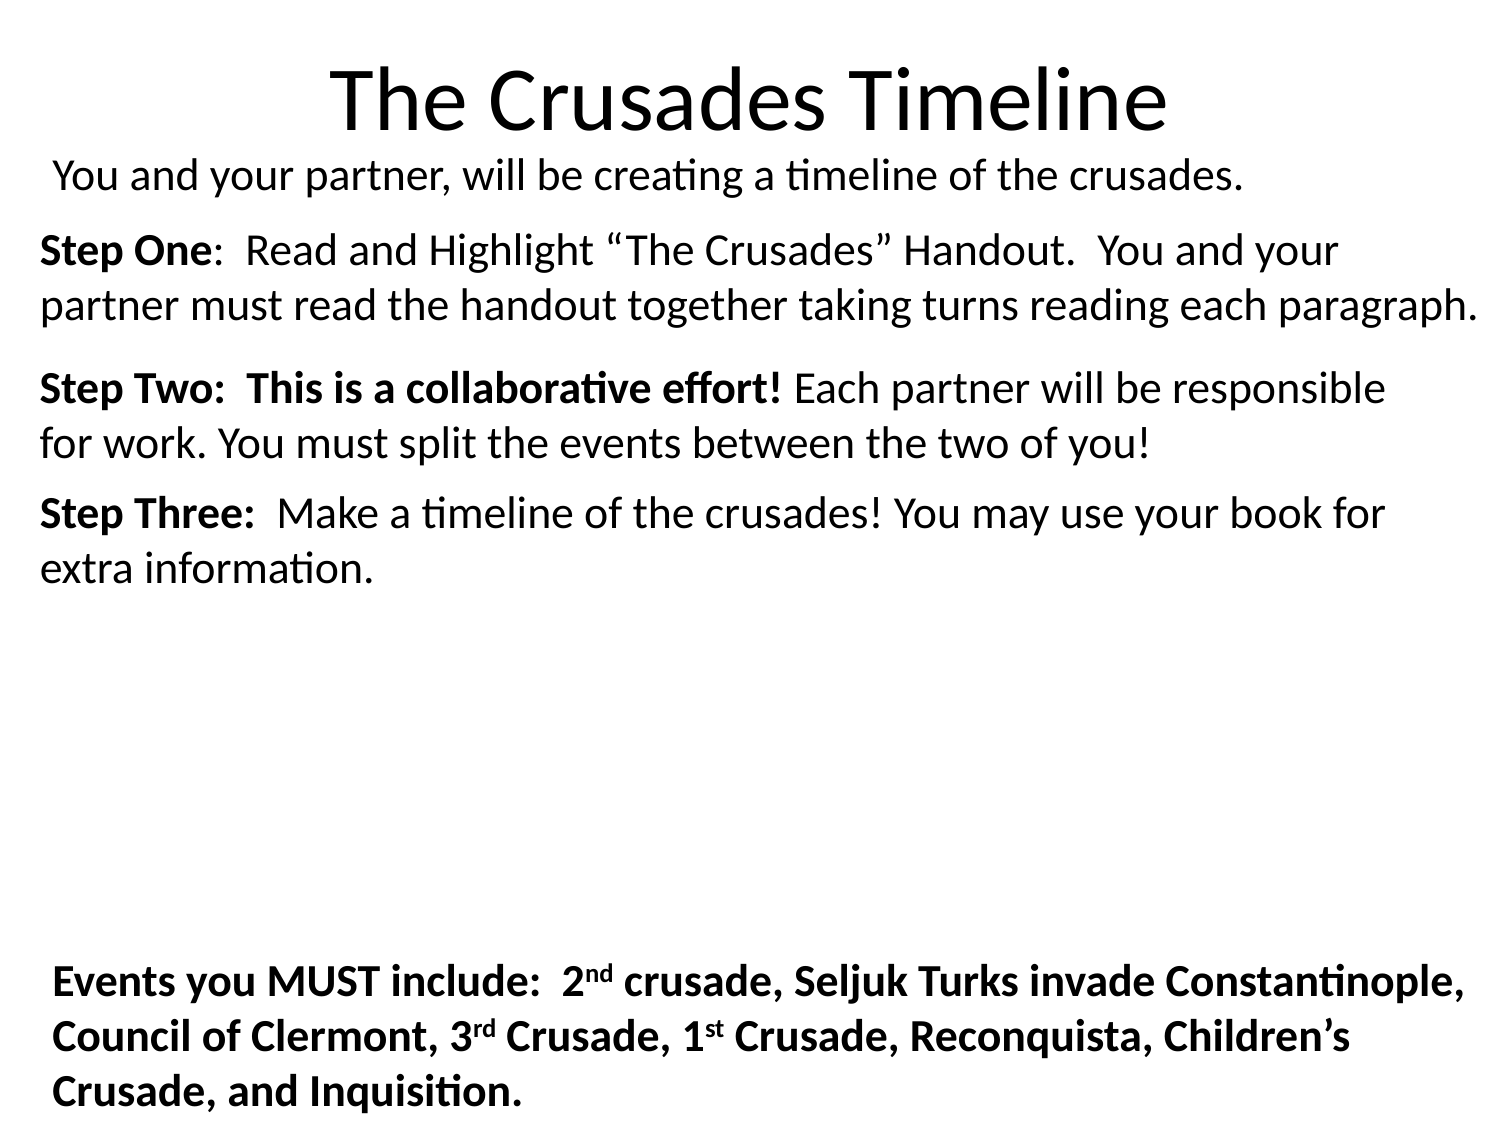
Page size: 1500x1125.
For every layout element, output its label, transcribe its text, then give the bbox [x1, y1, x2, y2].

text_box Step Three: Make a timeline of the crusades! You may use your book for extra information. [24, 474, 1413, 600]
text_box Step Two: This is a collaborative effort! Each partner will be responsible for work. You must split the events between the two of you! [24, 349, 1450, 475]
text_box Events you MUST include: 2nd crusade, Seljuk Turks invade Constantinople, Council of Clermont, 3rd Crusade, 1st Crusade, Reconquista, Children’s Crusade, and Inquisition. [37, 943, 1500, 1123]
text_box You and your partner, will be creating a timeline of the crusades. [37, 137, 1463, 208]
text_box Step One: Read and Highlight “The Crusades” Handout. You and your partner must read the handout together taking turns reading each paragraph. [24, 212, 1500, 393]
title The Crusades Timeline [75, 0, 1425, 137]
